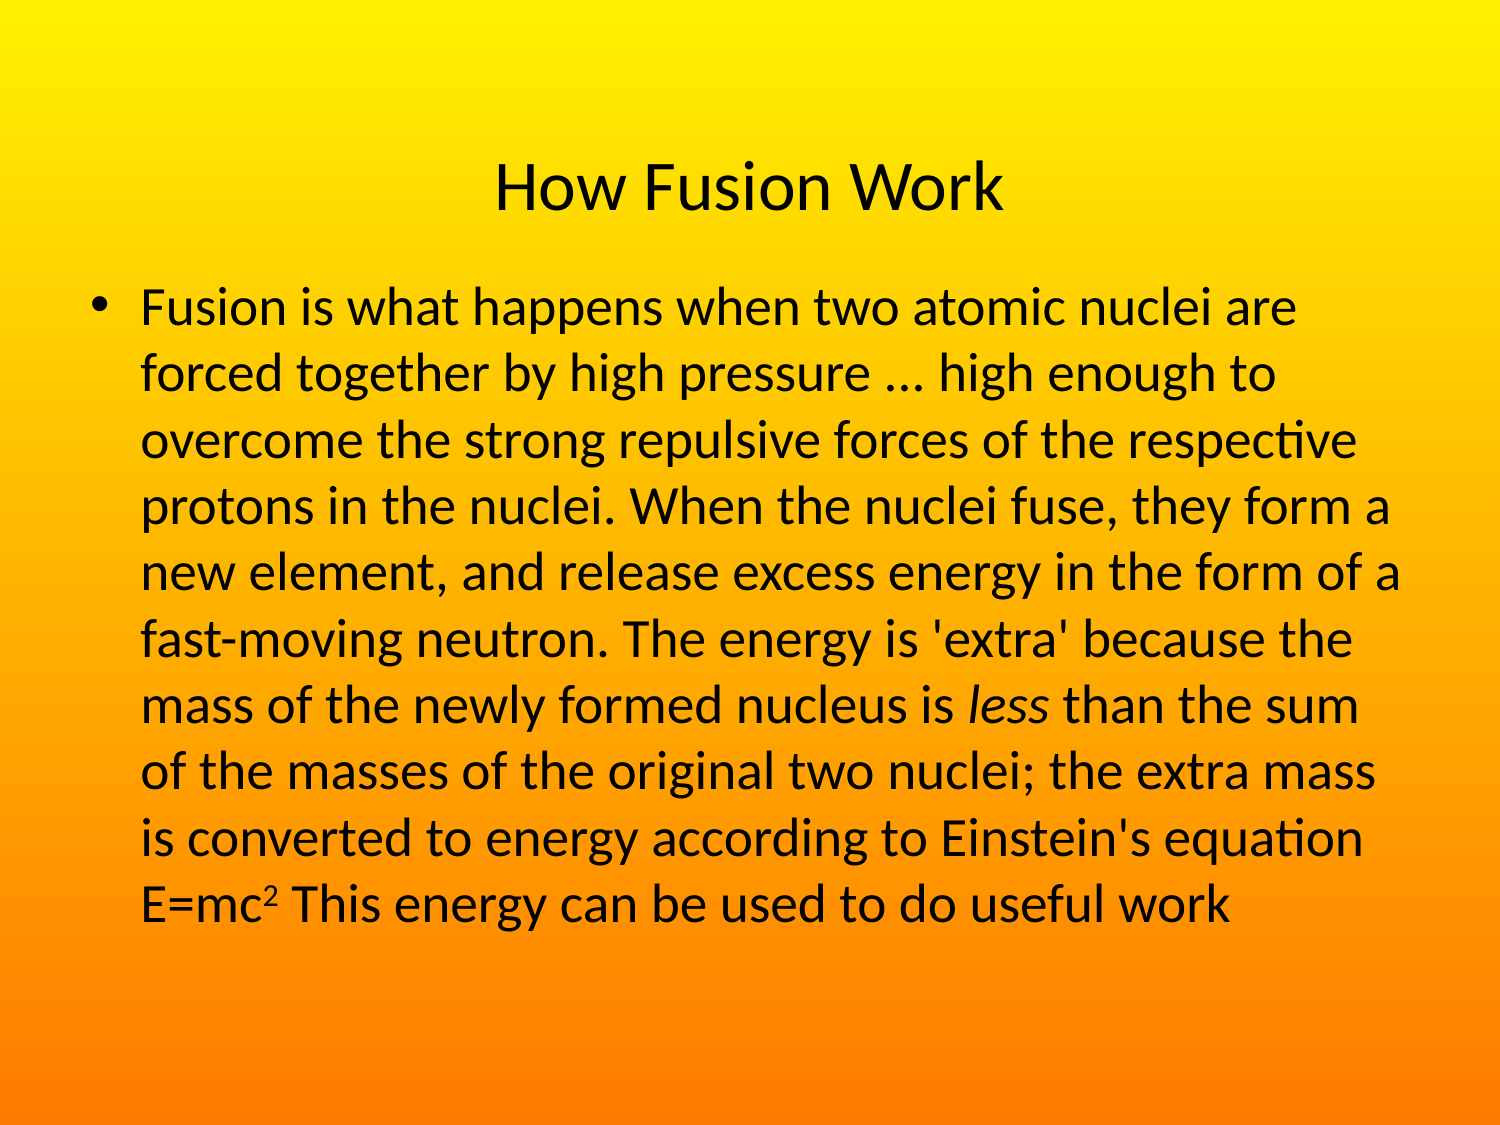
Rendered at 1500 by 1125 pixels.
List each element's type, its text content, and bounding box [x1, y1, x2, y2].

list Fusion is what happens when two atomic nuclei are forced together by high pressure ... high enough to overcome the strong repulsive forces of the respective protons in the nuclei. When the nuclei fuse, they form a new element, and release excess energy in the form of a fast-moving neutron. The energy is 'extra' because the mass of the newly formed nucleus is less than the sum of the masses of the original two nuclei; the extra mass is converted to energy according to Einstein's equation E=mc2 This energy can be used to do useful work [75, 262, 1425, 1005]
title How Fusion Work [75, 45, 1425, 233]
